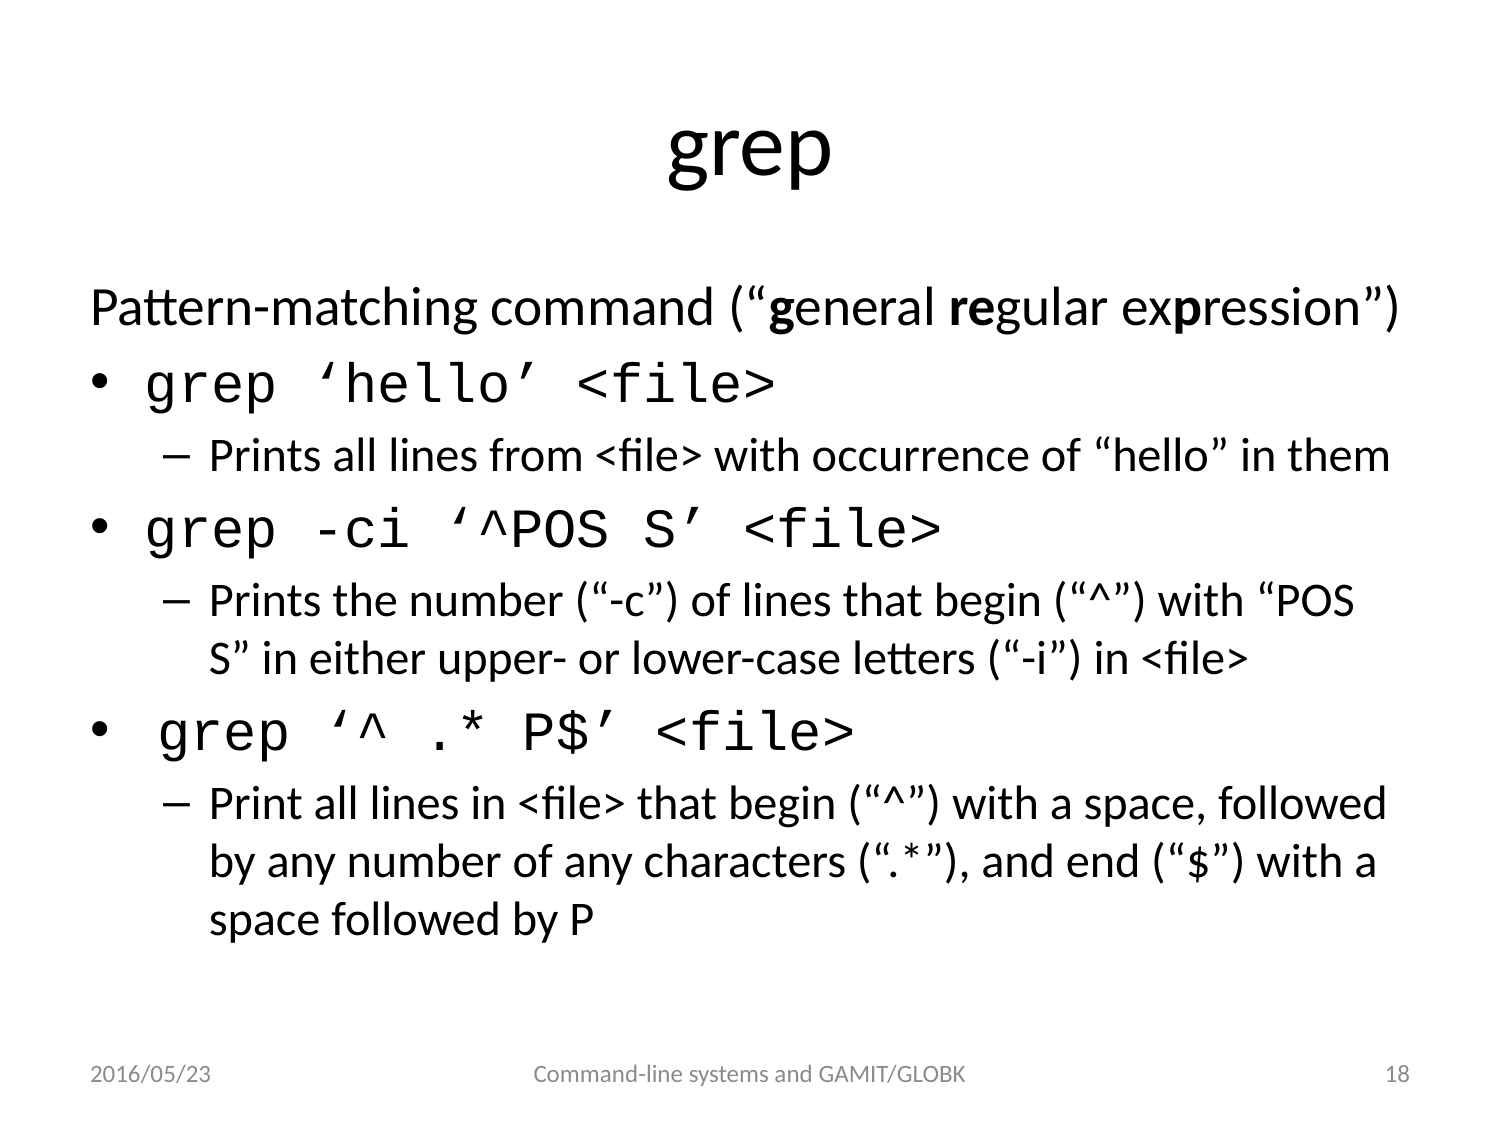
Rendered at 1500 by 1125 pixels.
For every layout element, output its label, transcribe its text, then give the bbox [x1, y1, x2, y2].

slide_number 18 [1074, 1042, 1425, 1103]
list Pattern-matching command (“general regular expression”) grep ‘hello’ <file> Prints all lines from <file> with occurrence of “hello” in them grep -ci ‘^POS S’ <file> Prints the number (“-c”) of lines that begin (“^”) with “POS S” in either upper- or lower-case letters (“-i”) in <file> grep ‘^ .* P$’ <file> Print all lines in <file> that begin (“^”) with a space, followed by any number of any characters (“.*”), and end (“$”) with a space followed by P [75, 262, 1425, 1005]
title grep [75, 45, 1425, 233]
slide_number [75, 1042, 425, 1103]
footer Command-line systems and GAMIT/GLOBK [512, 1042, 988, 1103]
